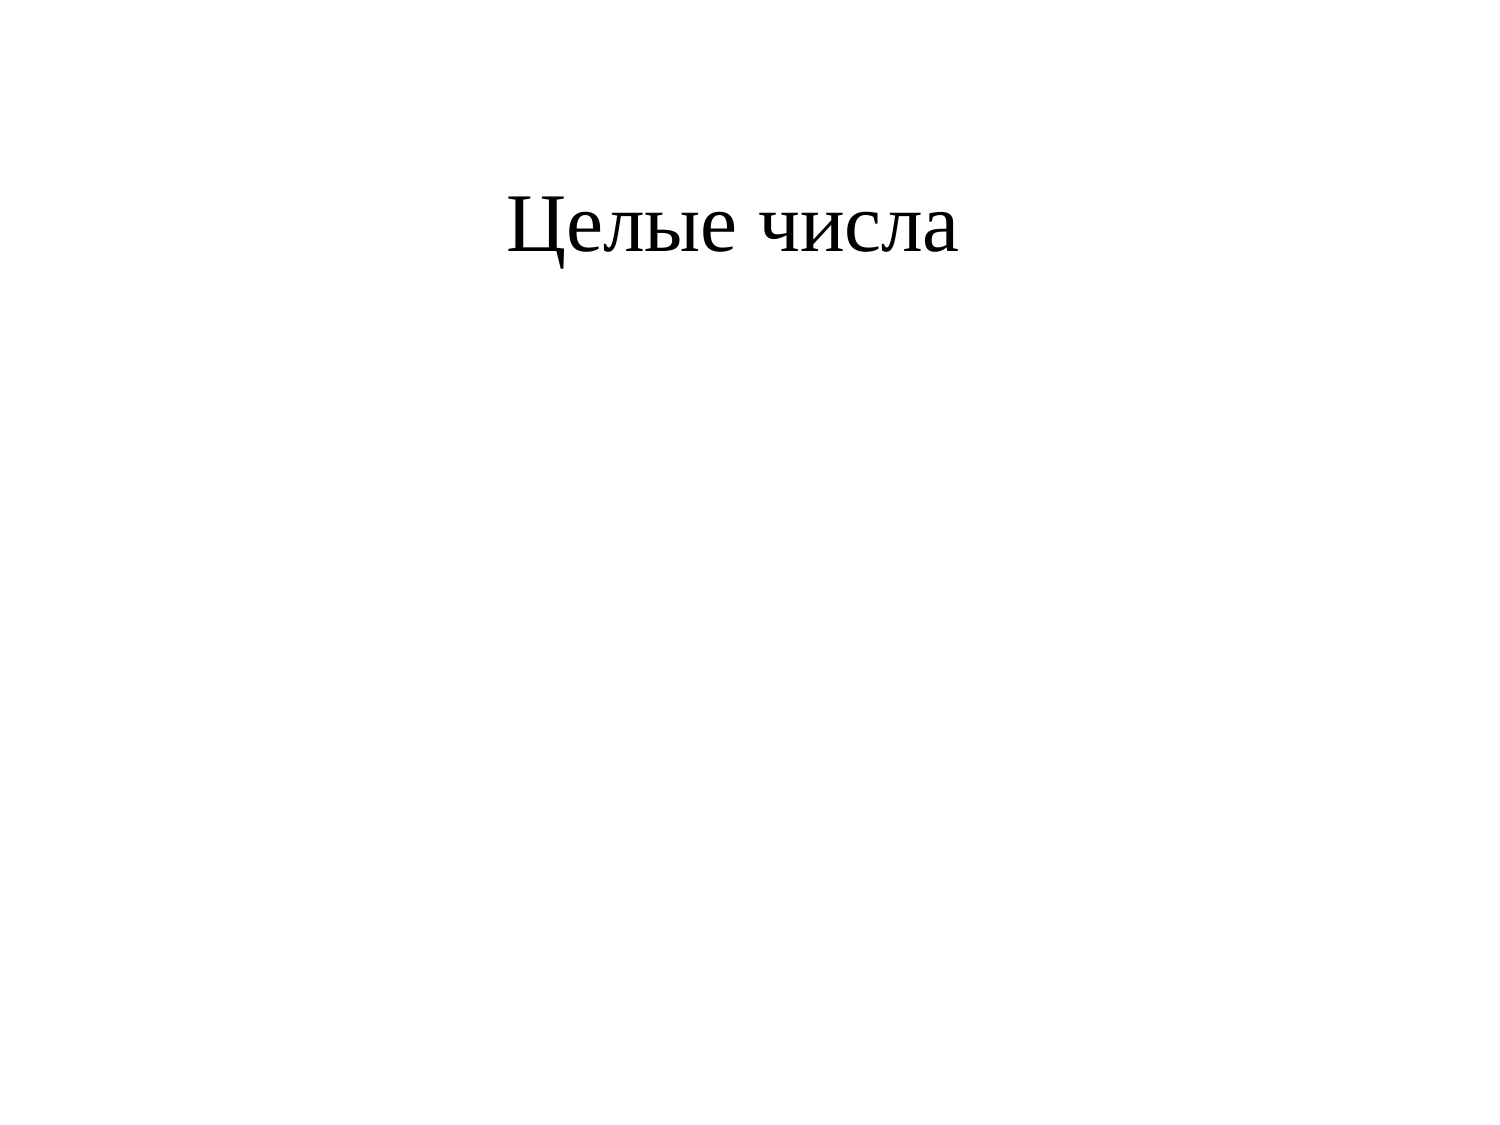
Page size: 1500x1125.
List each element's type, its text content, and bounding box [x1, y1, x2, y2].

text_box Целые числа [491, 160, 976, 356]
